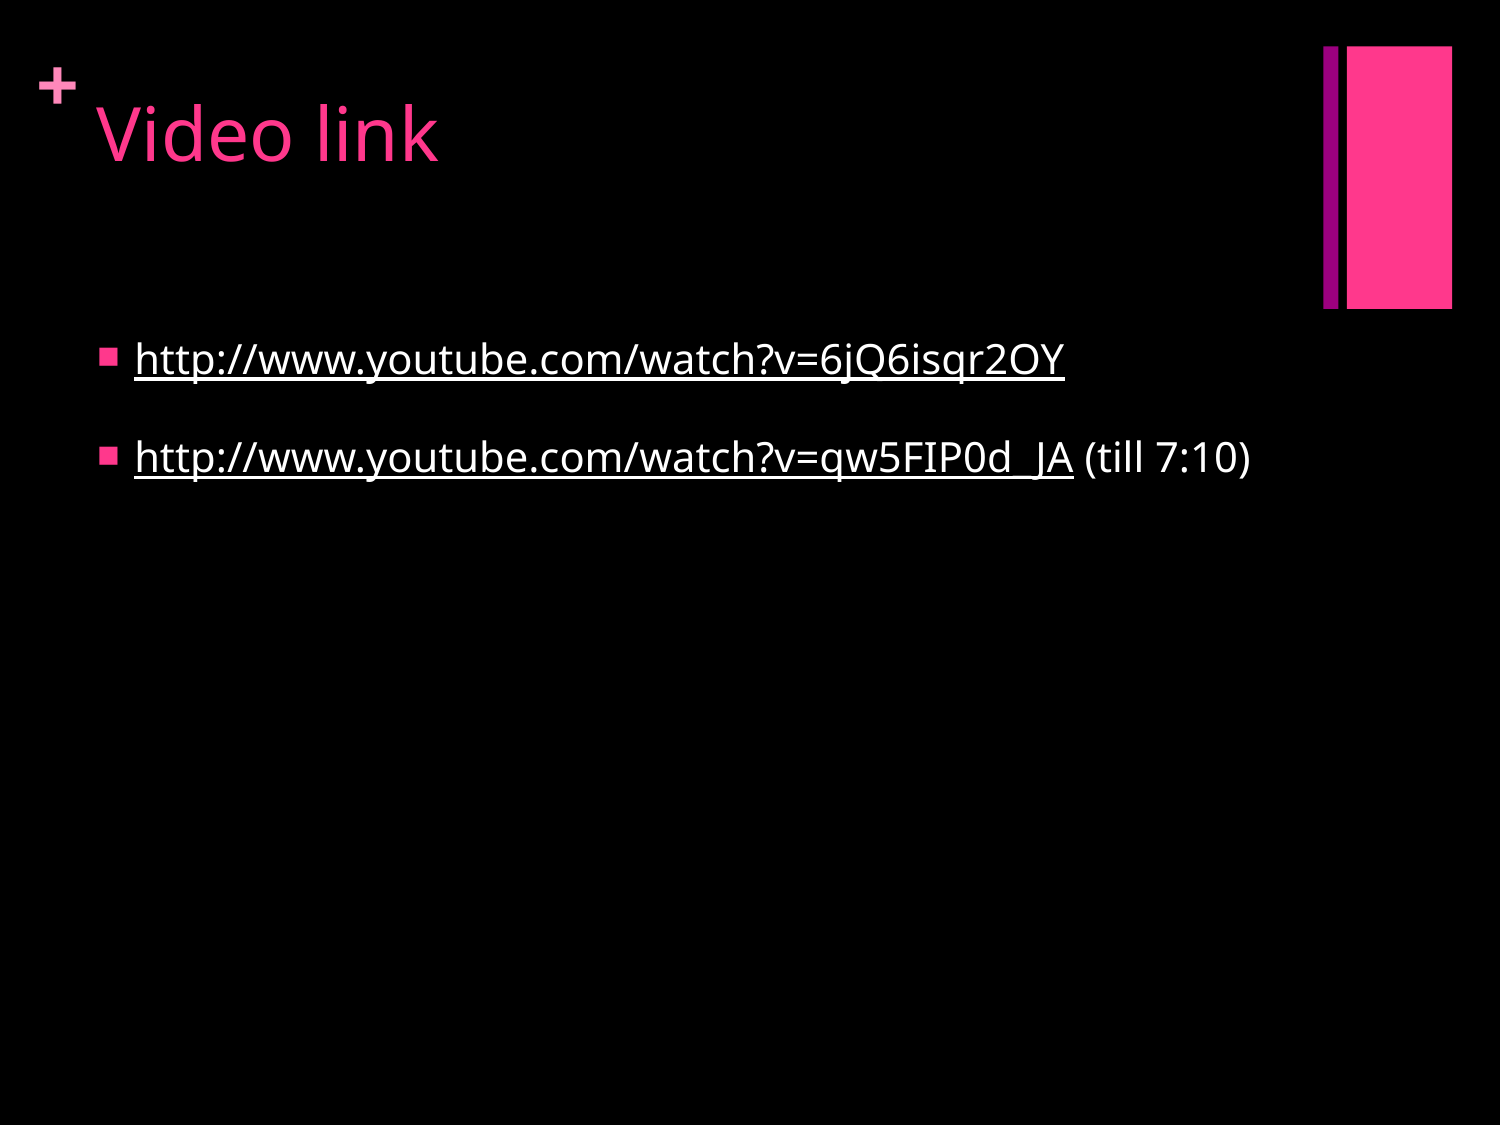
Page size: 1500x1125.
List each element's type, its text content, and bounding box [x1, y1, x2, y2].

list http://www.youtube.com/watch?v=6jQ6isqr2OY http://www.youtube.com/watch?v=qw5FIP0d_JA (till 7:10) [81, 324, 1322, 1005]
title Video link [81, 79, 1322, 263]
